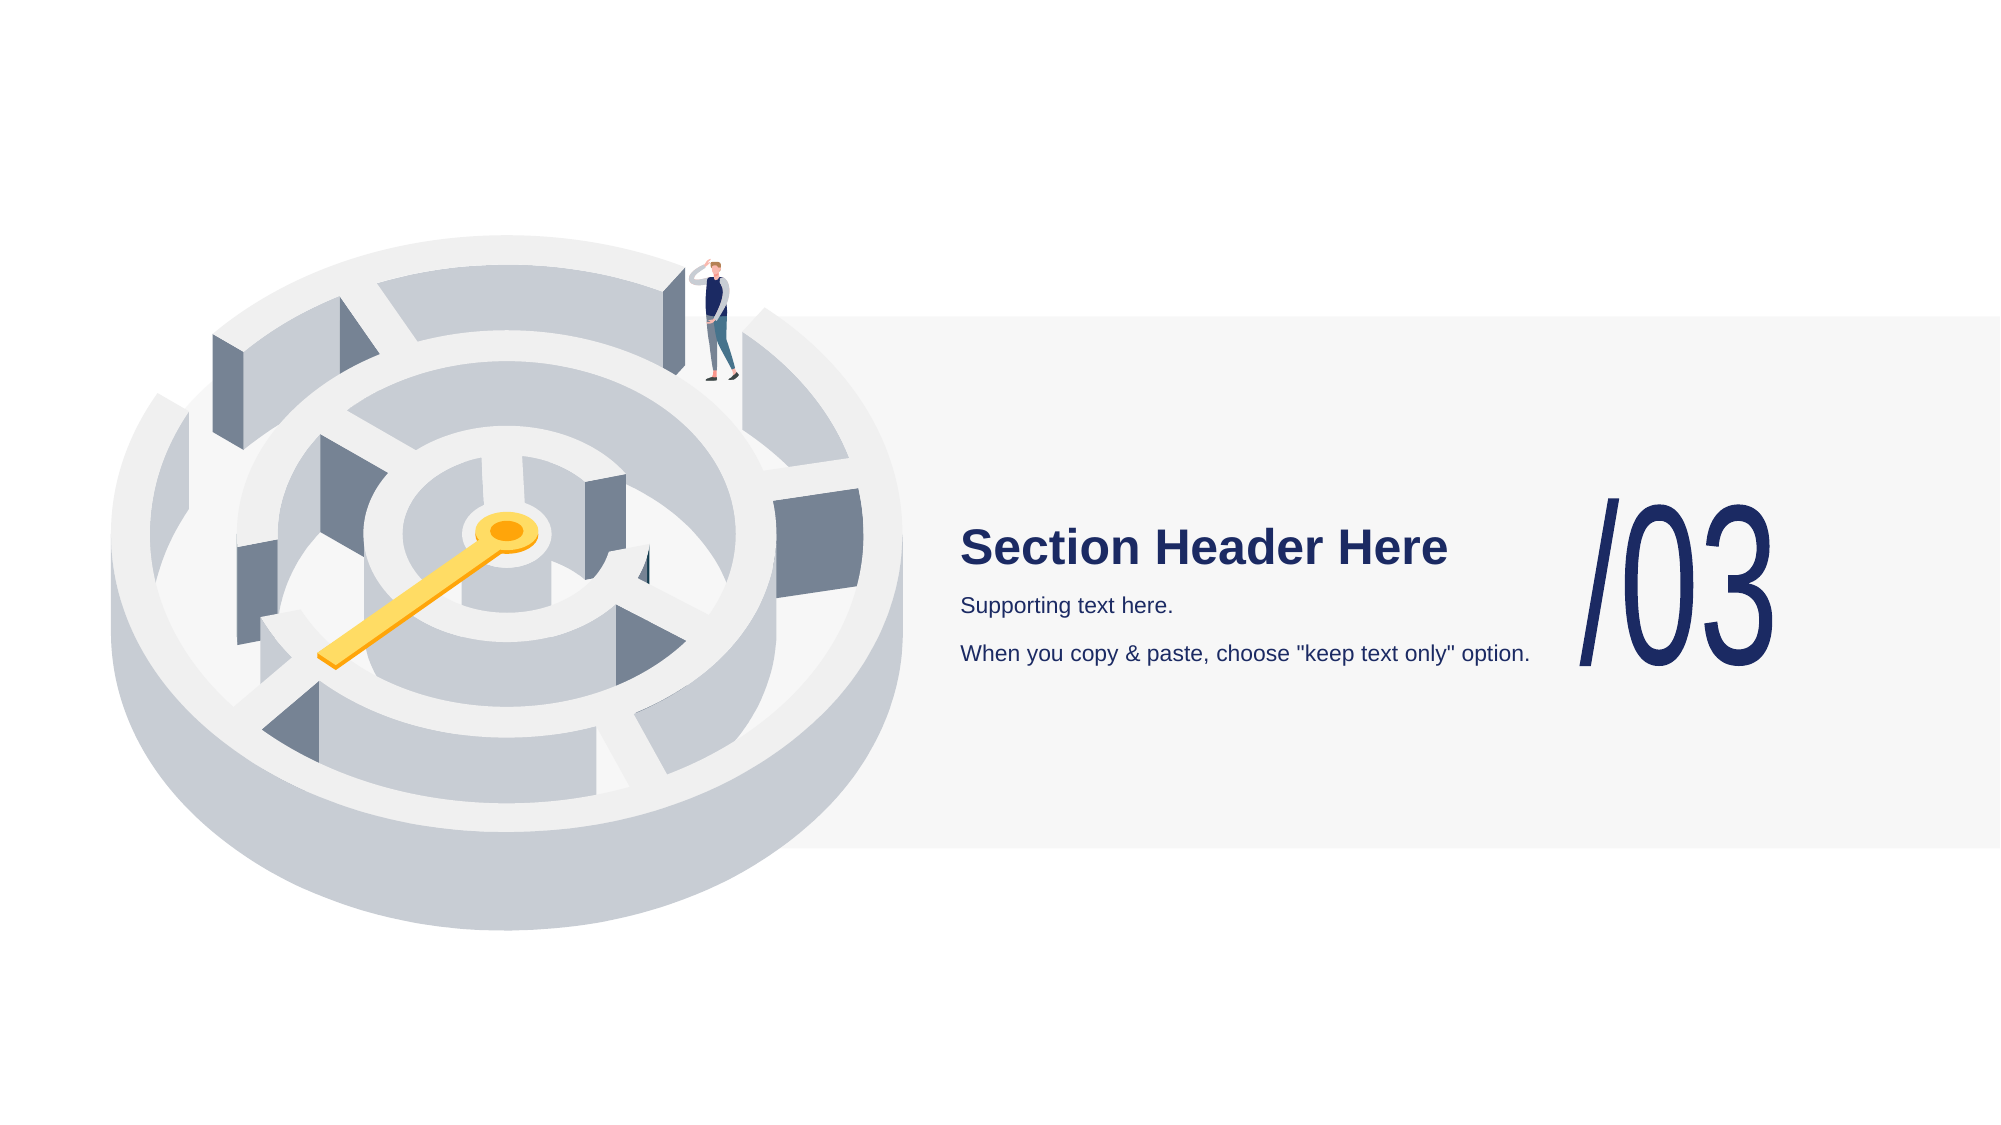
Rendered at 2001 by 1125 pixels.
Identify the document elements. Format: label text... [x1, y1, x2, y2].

list Supporting text here. When you copy & paste, choose "keep text only" option. [945, 582, 1689, 750]
title Section Header Here [945, 436, 1689, 582]
